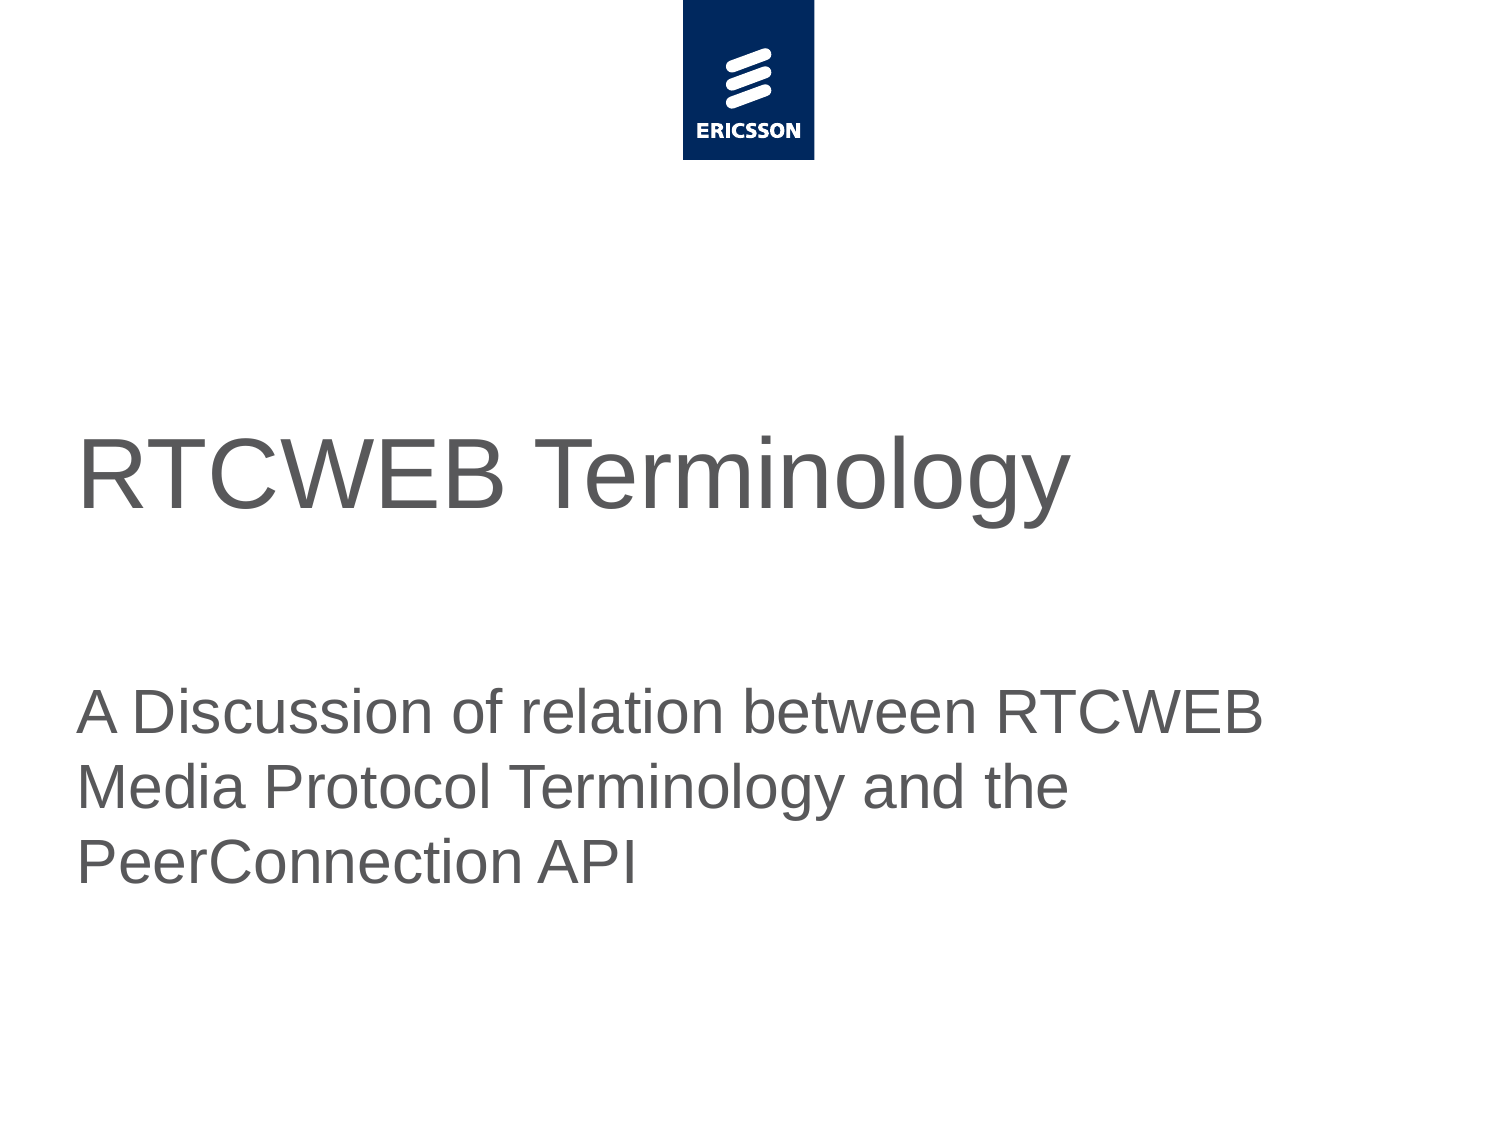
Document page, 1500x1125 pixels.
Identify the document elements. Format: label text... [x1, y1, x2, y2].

subtitle A Discussion of relation between RTCWEB Media Protocol Terminology and the PeerConnection API [64, 671, 1436, 1002]
title RTCWEB Terminology [64, 408, 1435, 530]
